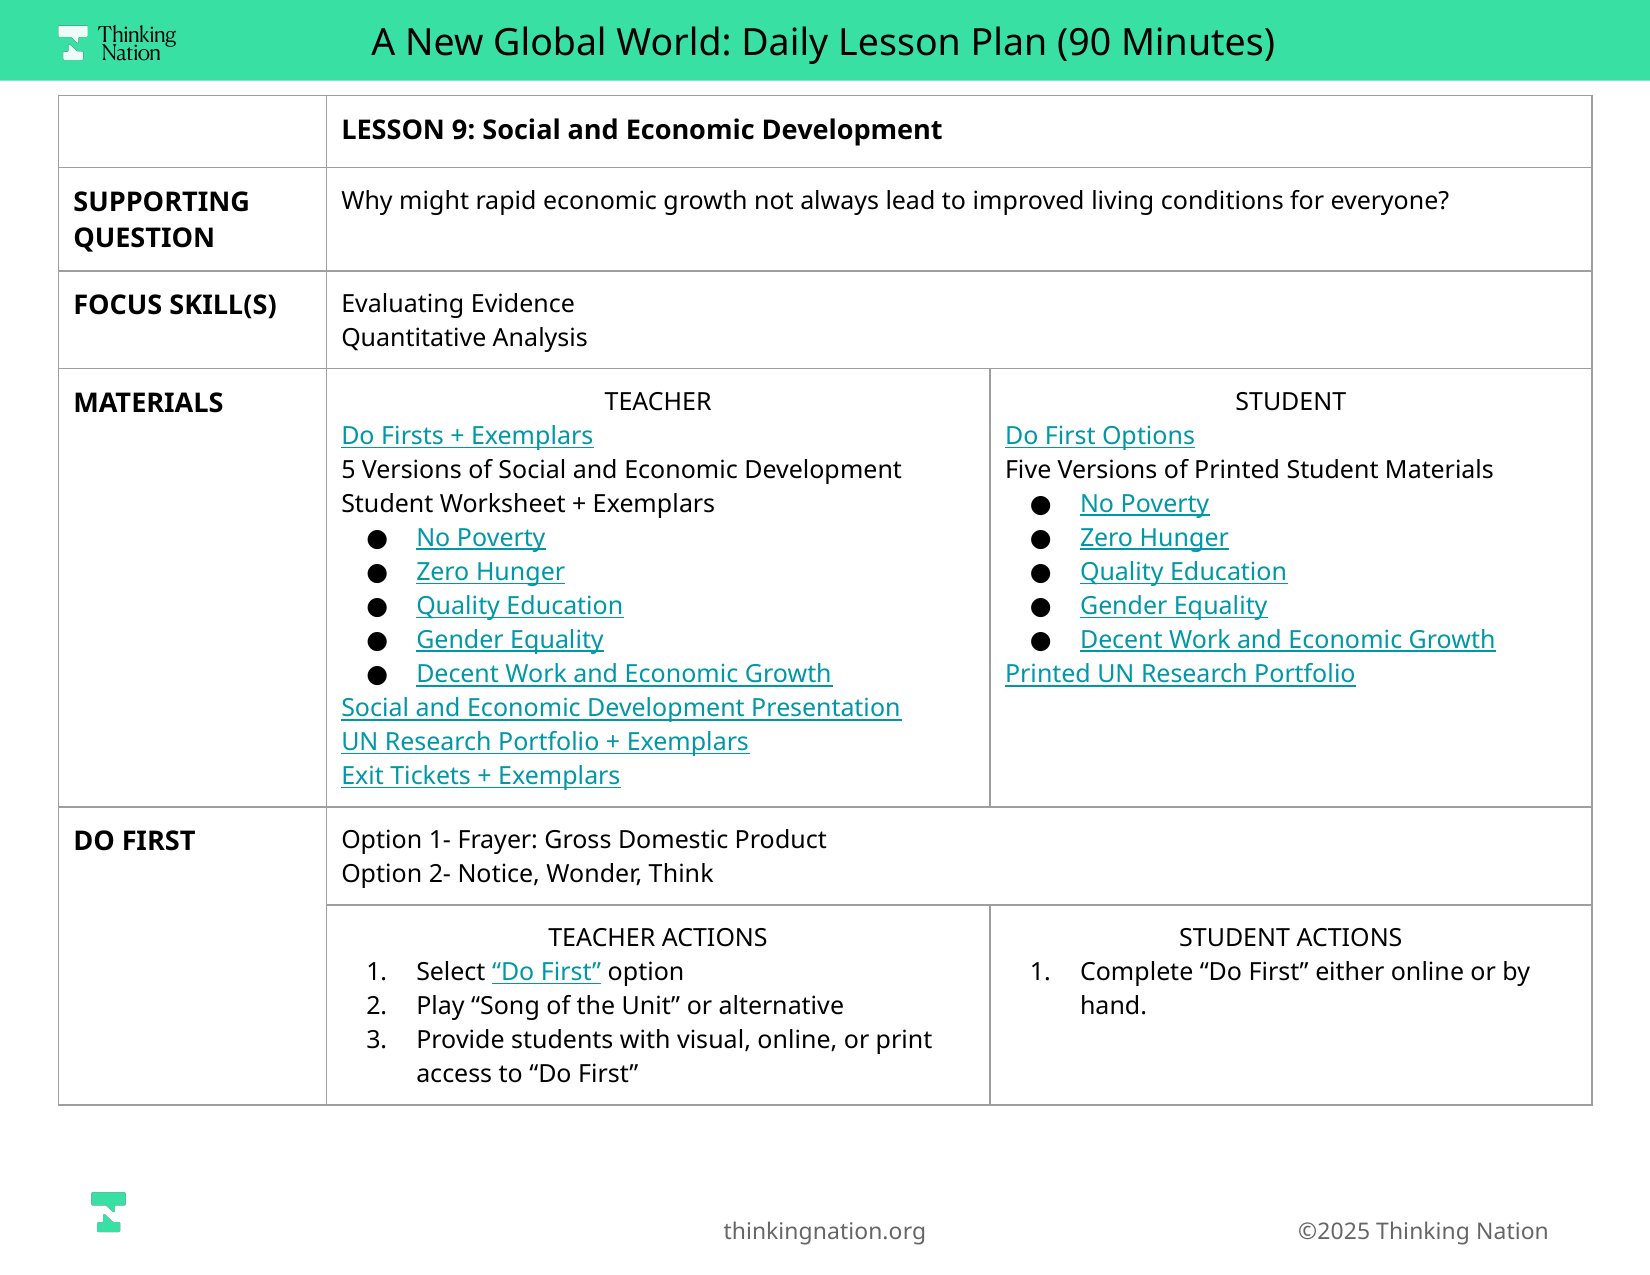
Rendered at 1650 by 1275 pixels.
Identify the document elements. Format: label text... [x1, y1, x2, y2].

text_box A New Global World: Daily Lesson Plan (90 Minutes) [0, 0, 1650, 81]
table_cell Option 1- Frayer: Gross Domestic Product Option 2- Notice, Wonder, Think [327, 808, 1591, 904]
table_cell FOCUS SKILL(S) [59, 272, 326, 368]
text_box ©2025 Thinking Nation [1174, 1200, 1566, 1240]
picture [80, 1184, 136, 1240]
table_header [59, 96, 326, 167]
picture [45, 14, 180, 85]
table_header LESSON 9: Social and Economic Development [327, 96, 1591, 167]
table_cell STUDENT Do First Options Five Versions of Printed Student Materials No Poverty Zero Hunger Quality Education Gender Equality Decent Work and Economic Growth Printed UN Research Portfolio [991, 369, 1591, 806]
table_cell Evaluating Evidence Quantitative Analysis [327, 272, 1591, 368]
table_cell Why might rapid economic growth not always lead to improved living conditions for everyone? [327, 168, 1591, 270]
table_cell DO FIRST [59, 808, 326, 1104]
table_cell TEACHER Do Firsts + Exemplars 5 Versions of Social and Economic Development Student Worksheet + Exemplars No Poverty Zero Hunger Quality Education Gender Equality Decent Work and Economic Growth Social and Economic Development Presentation UN Research Portfolio + Exemplars Exit Tickets + Exemplars [327, 369, 989, 806]
table_cell STUDENT ACTIONS Complete “Do First” either online or by hand. [991, 906, 1591, 1104]
table_cell MATERIALS [59, 369, 326, 806]
table_cell TEACHER ACTIONS Select “Do First” option Play “Song of the Unit” or alternative Provide students with visual, online, or print access to “Do First” [327, 906, 989, 1104]
table_cell SUPPORTING QUESTION [59, 168, 326, 270]
text_box thinkingnation.org [629, 1200, 1021, 1240]
